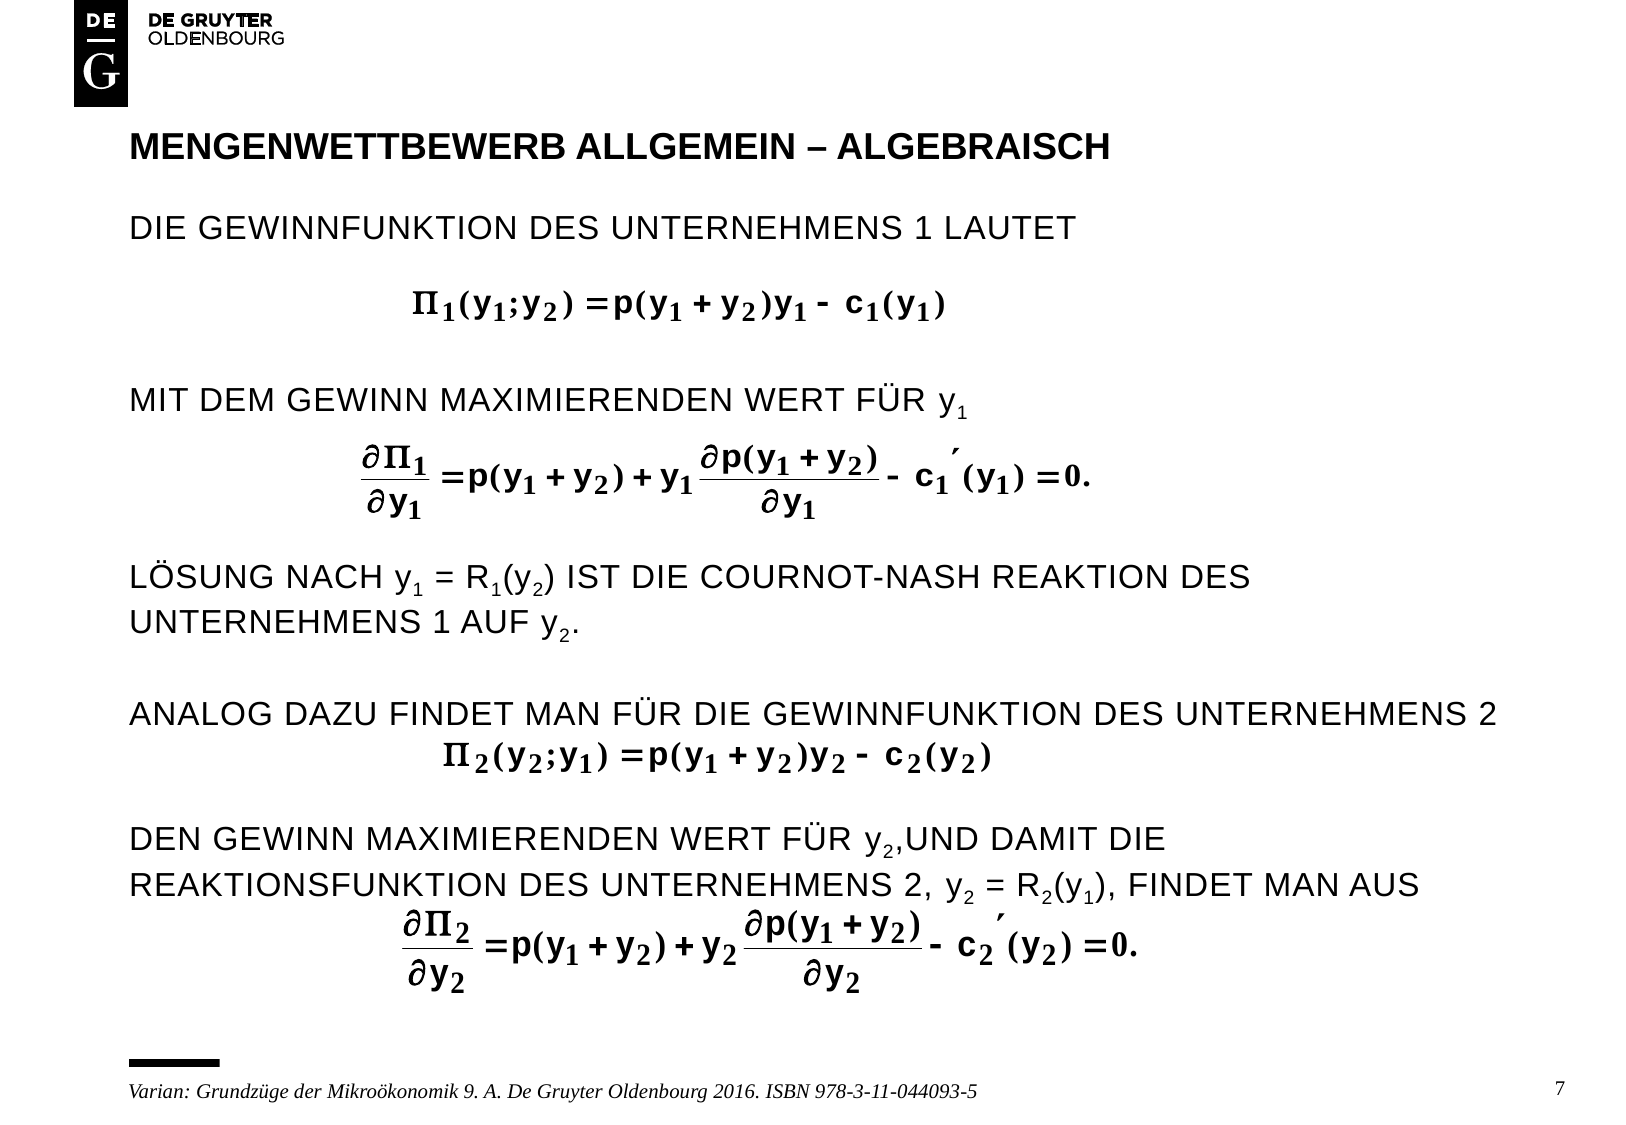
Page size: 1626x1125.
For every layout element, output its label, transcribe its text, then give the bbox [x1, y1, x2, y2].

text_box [441, 736, 995, 776]
slide_number 7 [1554, 1074, 1614, 1104]
list Die gewinnfunktion des unternehmens 1 lautet Mit dem gewinn maximierenden wert für y1 Lösung nach y1 = R1(y2) ist die cournot-nash reaktion des unternehmens 1 auf y2. Analog dazu findet man für die gewinnfunktion des unternehmens 2 Den gewinn maximierenden wert für y2,und damit die Reaktionsfunktion des unternehmens 2, y2 = R2(y1), findet man aus [129, 206, 1556, 1018]
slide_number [128, 1077, 1539, 1108]
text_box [410, 285, 949, 324]
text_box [358, 439, 1092, 522]
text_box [399, 903, 1139, 996]
title Mengenwettbewerb allgemein – algebraisch [129, 121, 1556, 181]
